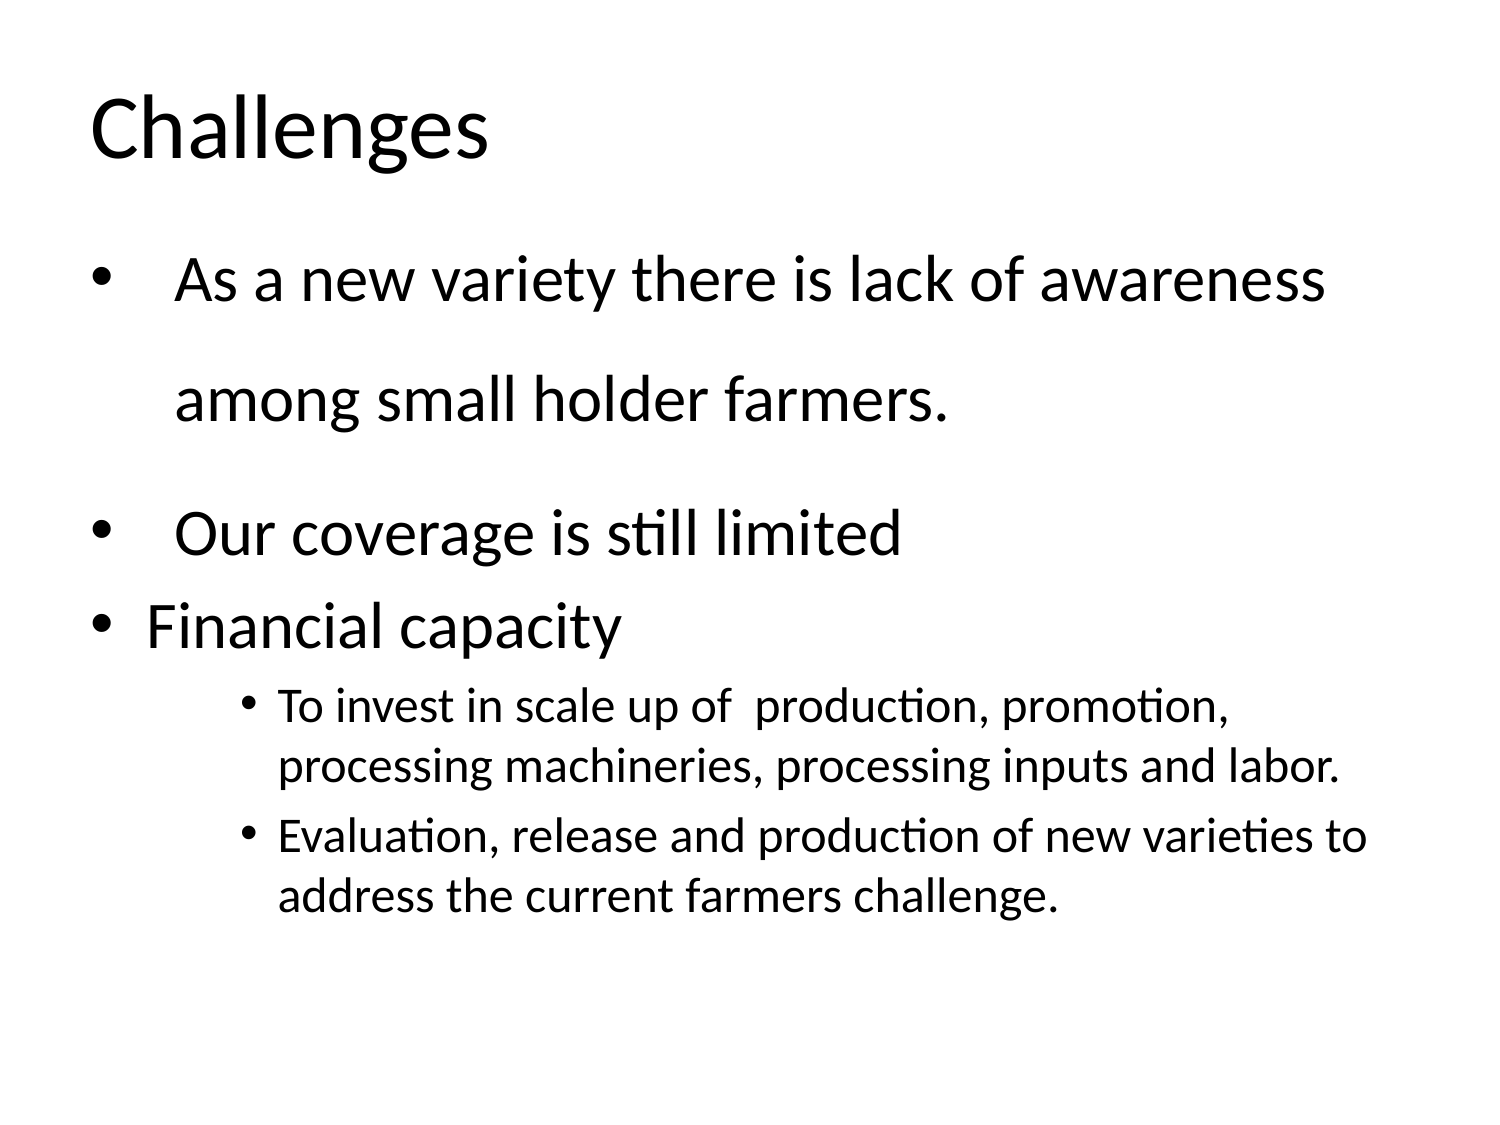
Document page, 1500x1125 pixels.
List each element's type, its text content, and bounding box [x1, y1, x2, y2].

title Challenges [75, 45, 1425, 187]
list As a new variety there is lack of awareness among small holder farmers. Our coverage is still limited Financial capacity To invest in scale up of production, promotion, processing machineries, processing inputs and labor. Evaluation, release and production of new varieties to address the current farmers challenge. [75, 187, 1425, 1079]
